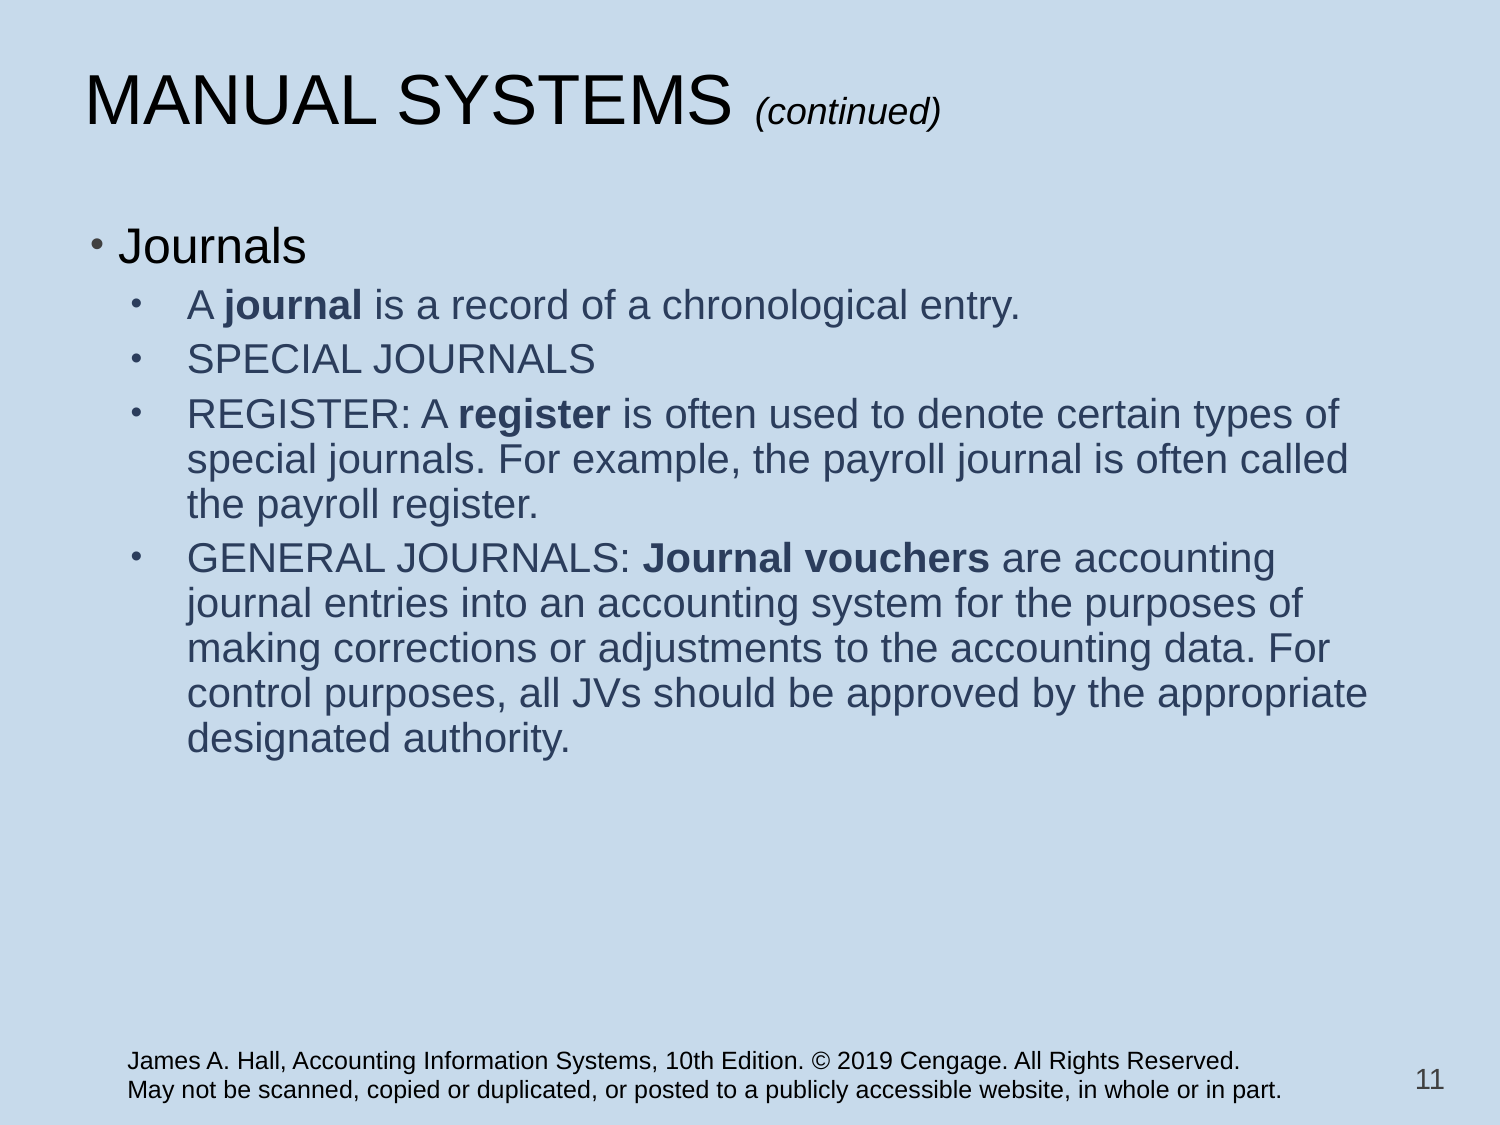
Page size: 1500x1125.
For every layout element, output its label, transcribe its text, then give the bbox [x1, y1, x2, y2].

title MANUAL SYSTEMS (continued) [69, 62, 1420, 188]
slide_number 11 [1400, 1052, 1488, 1113]
list Journals A journal is a record of a chronological entry. SPECIAL JOURNALS REGISTER: A register is often used to denote certain types of special journals. For example, the payroll journal is often called the payroll register. GENERAL JOURNALS: Journal vouchers are accounting journal entries into an accounting system for the purposes of making corrections or adjustments to the accounting data. For control purposes, all JVs should be approved by the appropriate designated authority. [75, 212, 1426, 1000]
